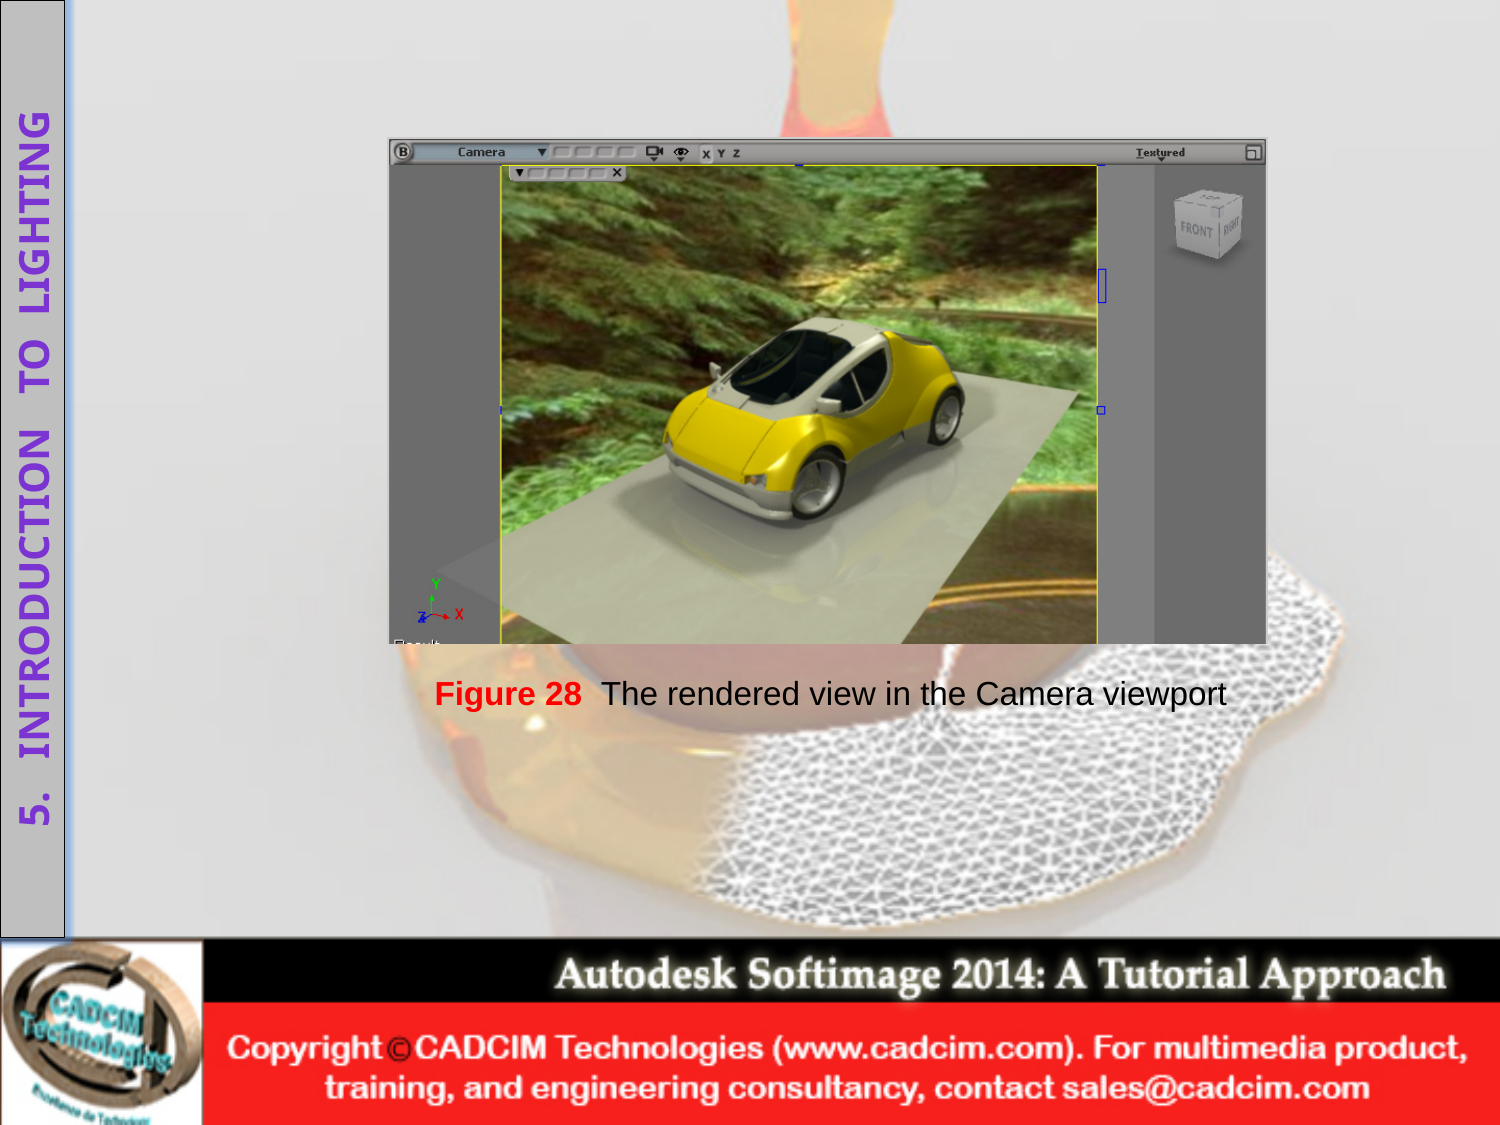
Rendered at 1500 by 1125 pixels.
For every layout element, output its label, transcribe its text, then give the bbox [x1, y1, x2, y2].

picture [0, 0, 1500, 1125]
text_box Figure 28 The rendered view in the Camera viewport [337, 664, 1325, 719]
